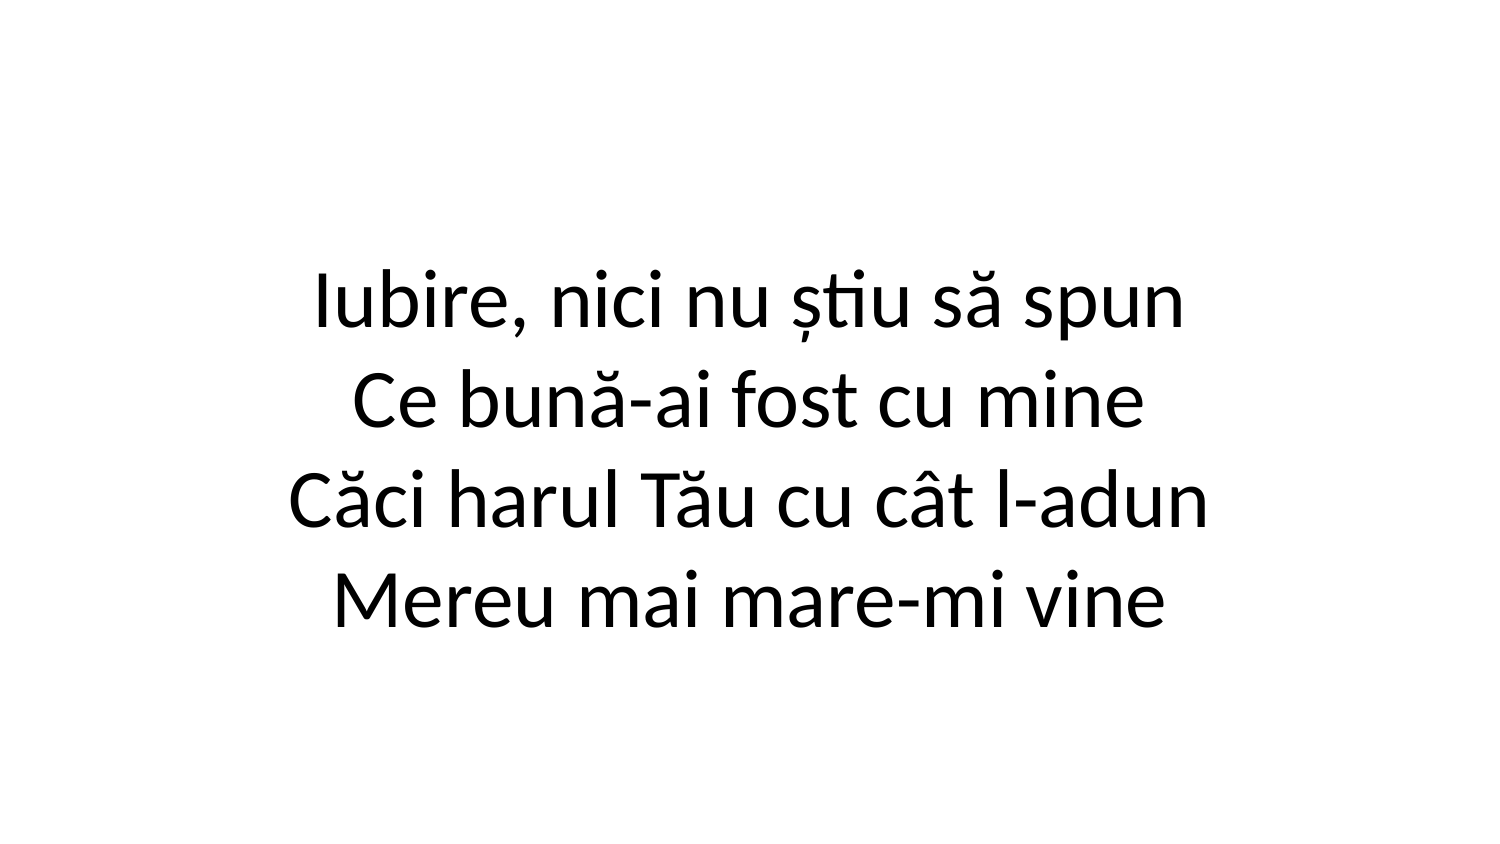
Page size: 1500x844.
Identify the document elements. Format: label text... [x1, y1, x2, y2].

text_box Iubire, nici nu știu să spun Ce bună-ai fost cu mine Căci harul Tău cu cât l-adun Mereu mai mare-mi vine [274, 192, 1226, 652]
